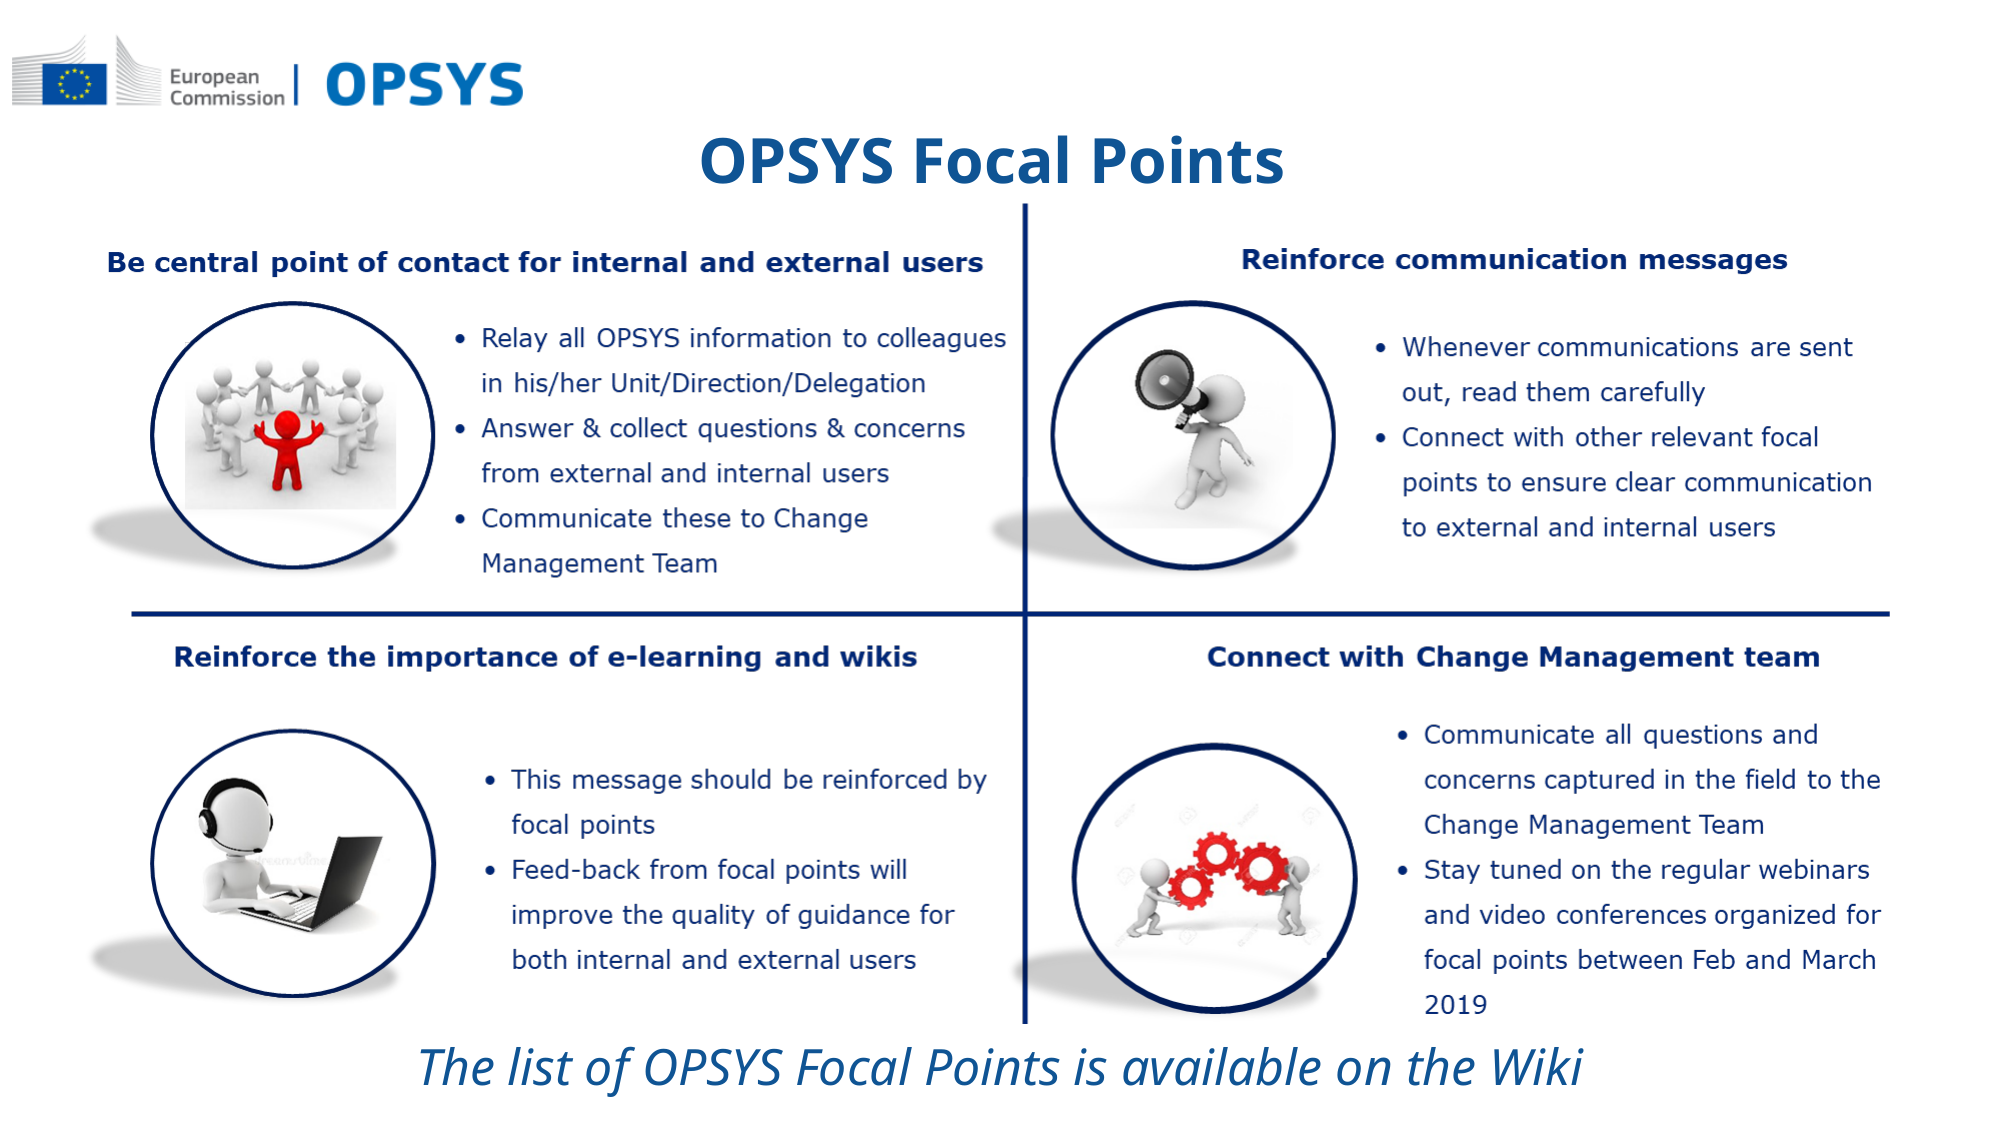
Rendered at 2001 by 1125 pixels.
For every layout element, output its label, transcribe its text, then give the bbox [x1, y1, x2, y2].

picture [79, 203, 1918, 1036]
text_box The list of OPSYS Focal Points is available on the Wiki [99, 1047, 1900, 1102]
title OPSYS Focal Points [99, 81, 1901, 203]
picture [12, 0, 523, 137]
